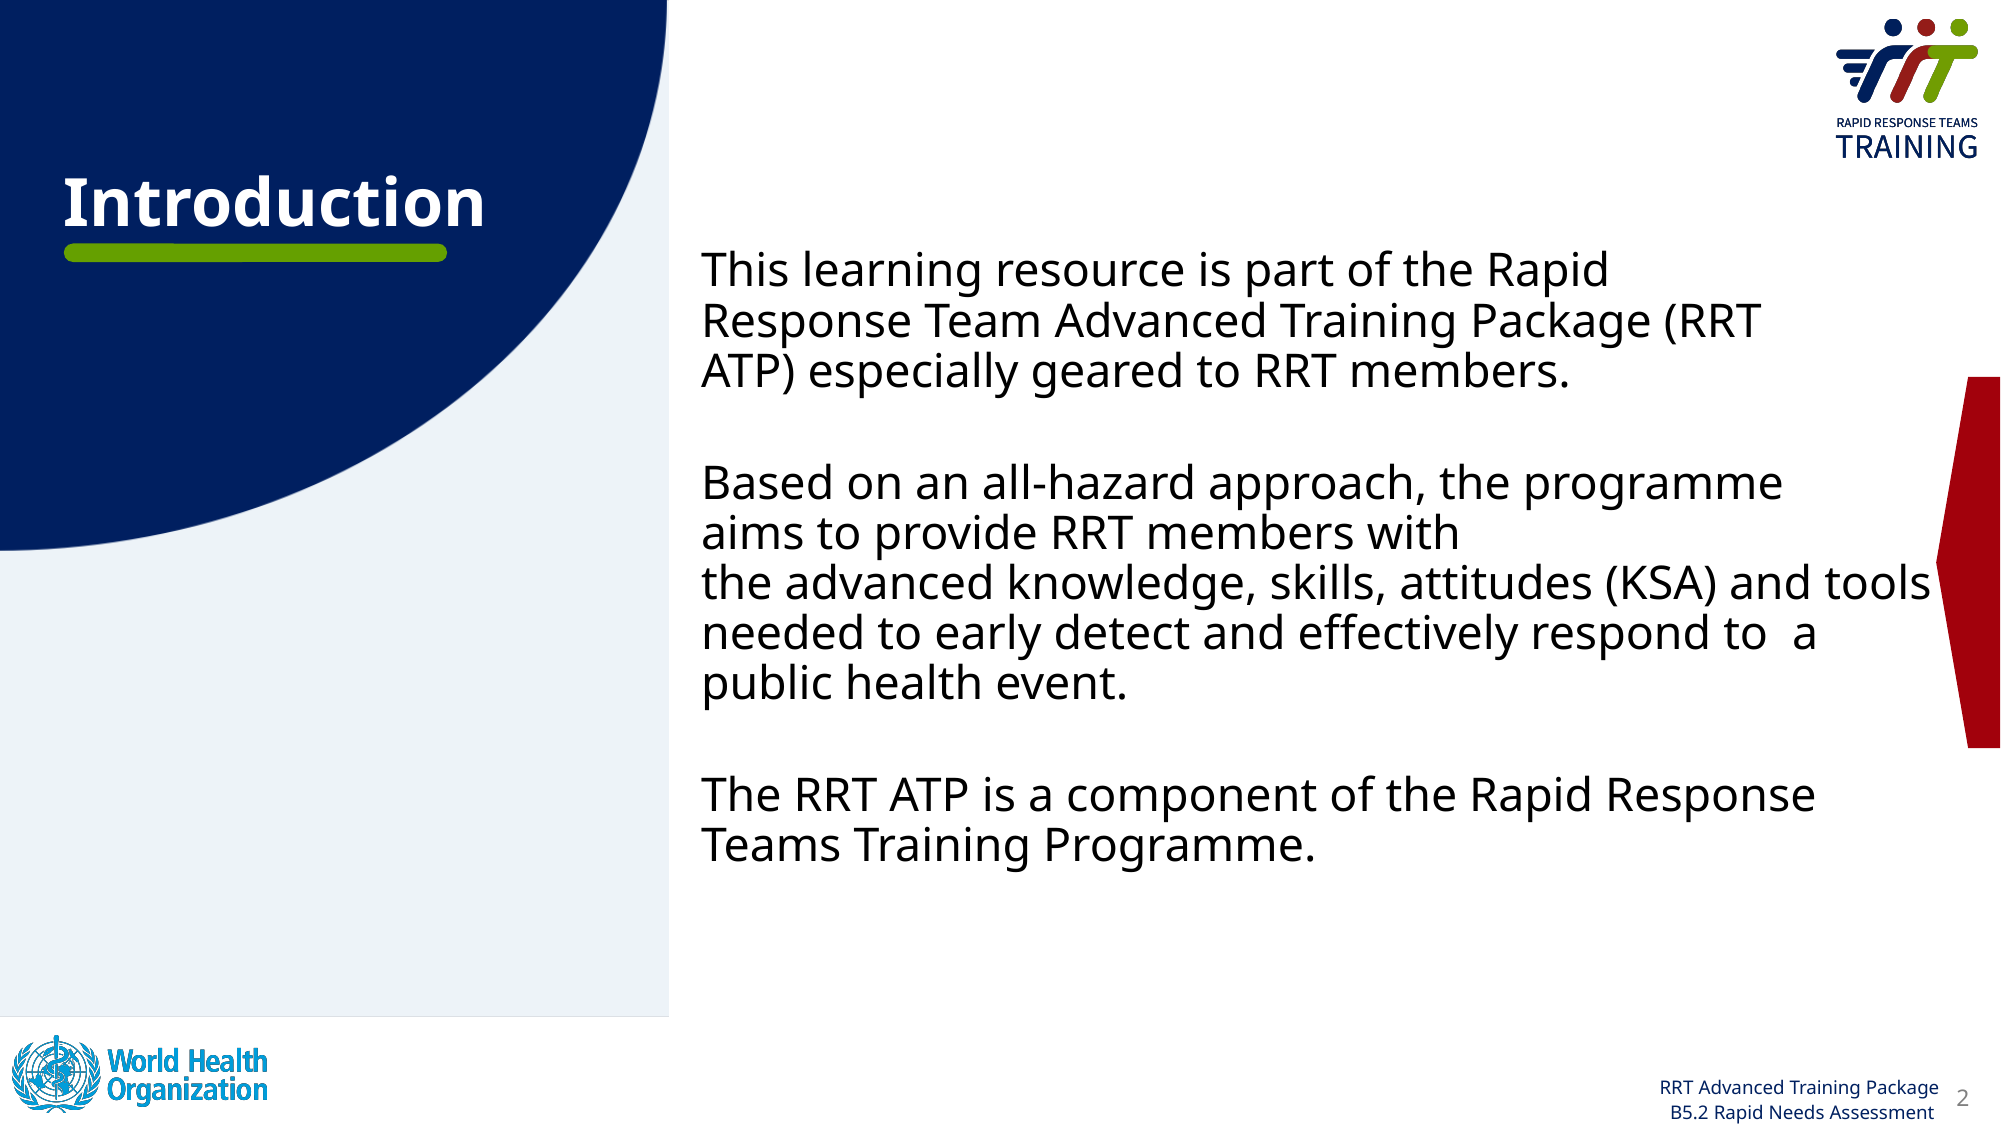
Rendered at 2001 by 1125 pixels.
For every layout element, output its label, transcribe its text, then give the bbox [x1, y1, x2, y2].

picture [36, 1088, 78, 1105]
picture [22, 1062, 26, 1077]
picture [24, 1054, 36, 1087]
picture [0, 0, 669, 1018]
picture [30, 1083, 37, 1091]
picture [40, 1062, 47, 1070]
picture [12, 1083, 48, 1113]
picture [1835, 19, 1978, 167]
picture [34, 1054, 43, 1078]
list This learning resource is part of the Rapid Response Team Advanced Training Package (RRT ATP) especially geared to RRT members. Based on an all-hazard approach, the programme aims to provide RRT members with the advanced knowledge, skills, attitudes (KSA) and tools needed to early detect and effectively respond to a public health event. The RRT ATP is a component of the Rapid Response Teams Training Programme. [700, 246, 1937, 879]
picture [71, 1053, 90, 1091]
picture [59, 1035, 267, 1113]
title Introduction [63, 102, 600, 242]
picture [46, 1056, 54, 1062]
picture [50, 1108, 62, 1113]
picture [12, 1035, 54, 1068]
